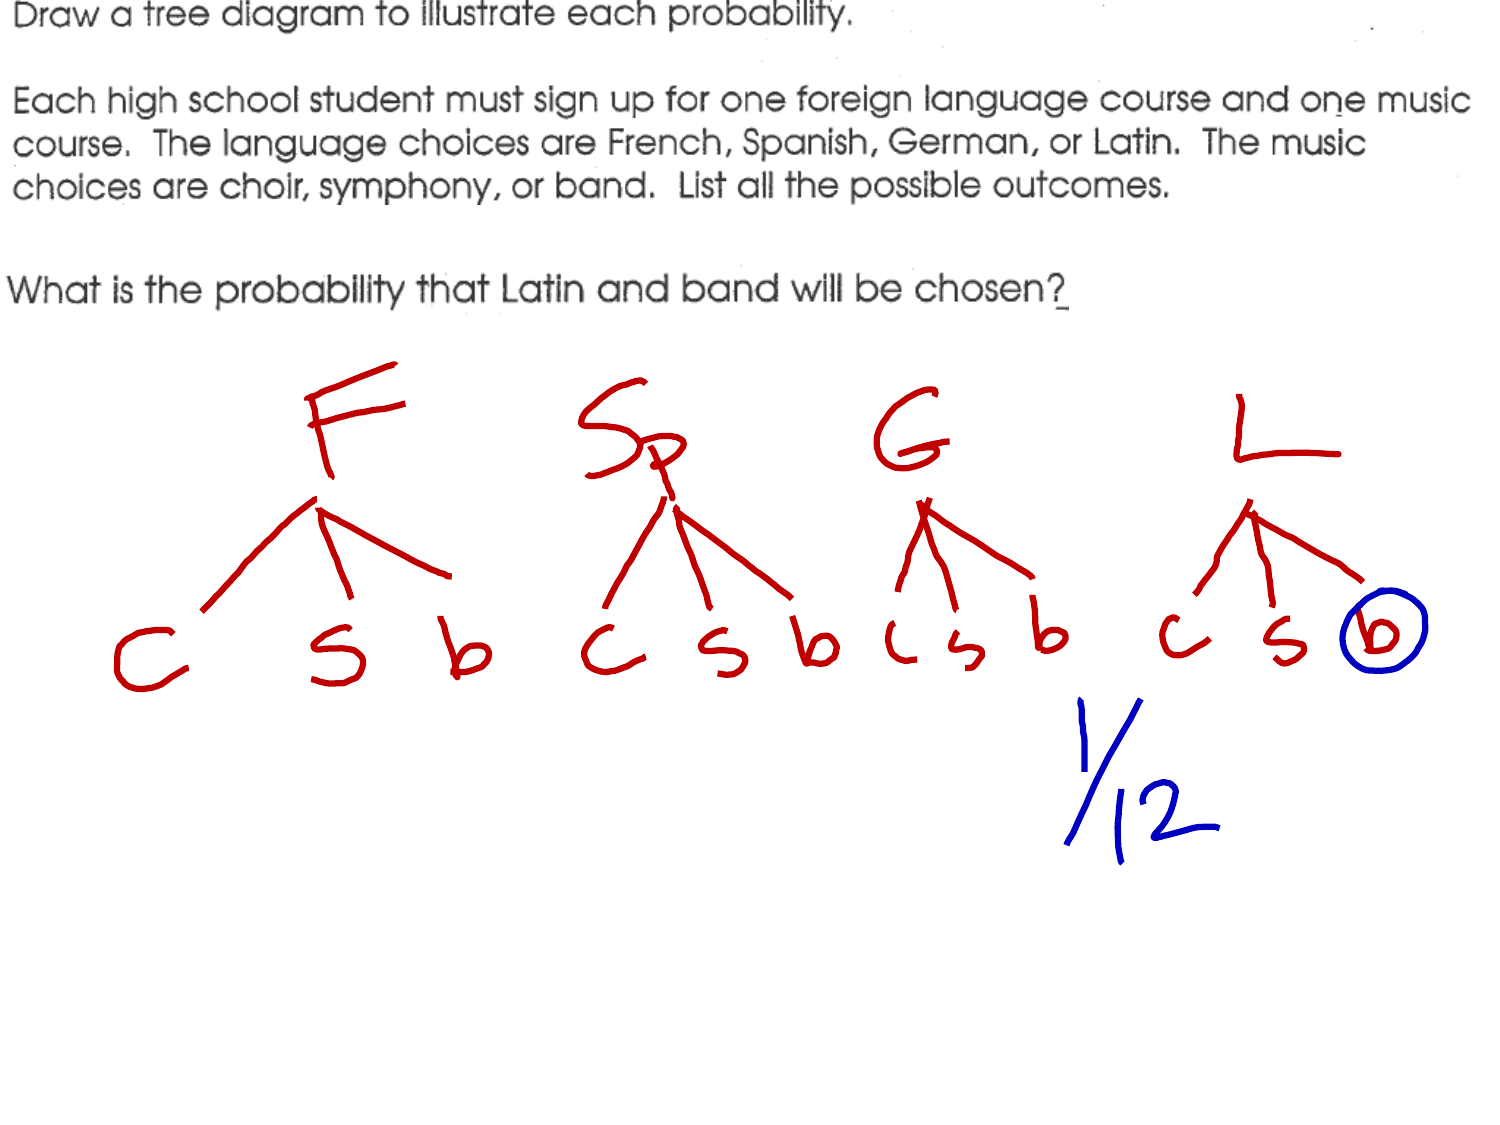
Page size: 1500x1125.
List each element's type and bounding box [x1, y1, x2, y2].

picture [0, 0, 1500, 206]
text_box [320, 512, 353, 600]
text_box [1235, 393, 1340, 461]
text_box [1031, 594, 1067, 652]
text_box [580, 379, 647, 477]
text_box [309, 422, 316, 428]
text_box [673, 508, 793, 600]
text_box [887, 622, 918, 662]
picture [0, 262, 1069, 321]
text_box [1244, 512, 1364, 583]
text_box [583, 626, 647, 673]
text_box [675, 512, 713, 610]
text_box [1193, 498, 1252, 596]
text_box [311, 626, 364, 685]
text_box [675, 505, 681, 513]
text_box [700, 629, 747, 676]
text_box [439, 615, 490, 679]
text_box [604, 496, 665, 609]
text_box [659, 467, 674, 500]
text_box [1141, 781, 1220, 839]
text_box [1079, 698, 1086, 772]
text_box [919, 505, 958, 611]
text_box [1116, 788, 1124, 864]
text_box [201, 498, 317, 613]
text_box [875, 388, 950, 469]
text_box [639, 435, 685, 468]
text_box [317, 507, 452, 578]
text_box [311, 398, 333, 479]
text_box [1253, 519, 1274, 608]
text_box [1265, 618, 1305, 665]
text_box [791, 615, 838, 665]
text_box [306, 363, 397, 401]
text_box [950, 630, 983, 669]
text_box [320, 402, 406, 425]
text_box [1065, 698, 1142, 846]
text_box [116, 629, 189, 690]
text_box [918, 502, 1034, 580]
text_box [1161, 616, 1211, 656]
text_box [926, 497, 931, 508]
text_box [896, 519, 924, 593]
text_box [1341, 589, 1427, 672]
